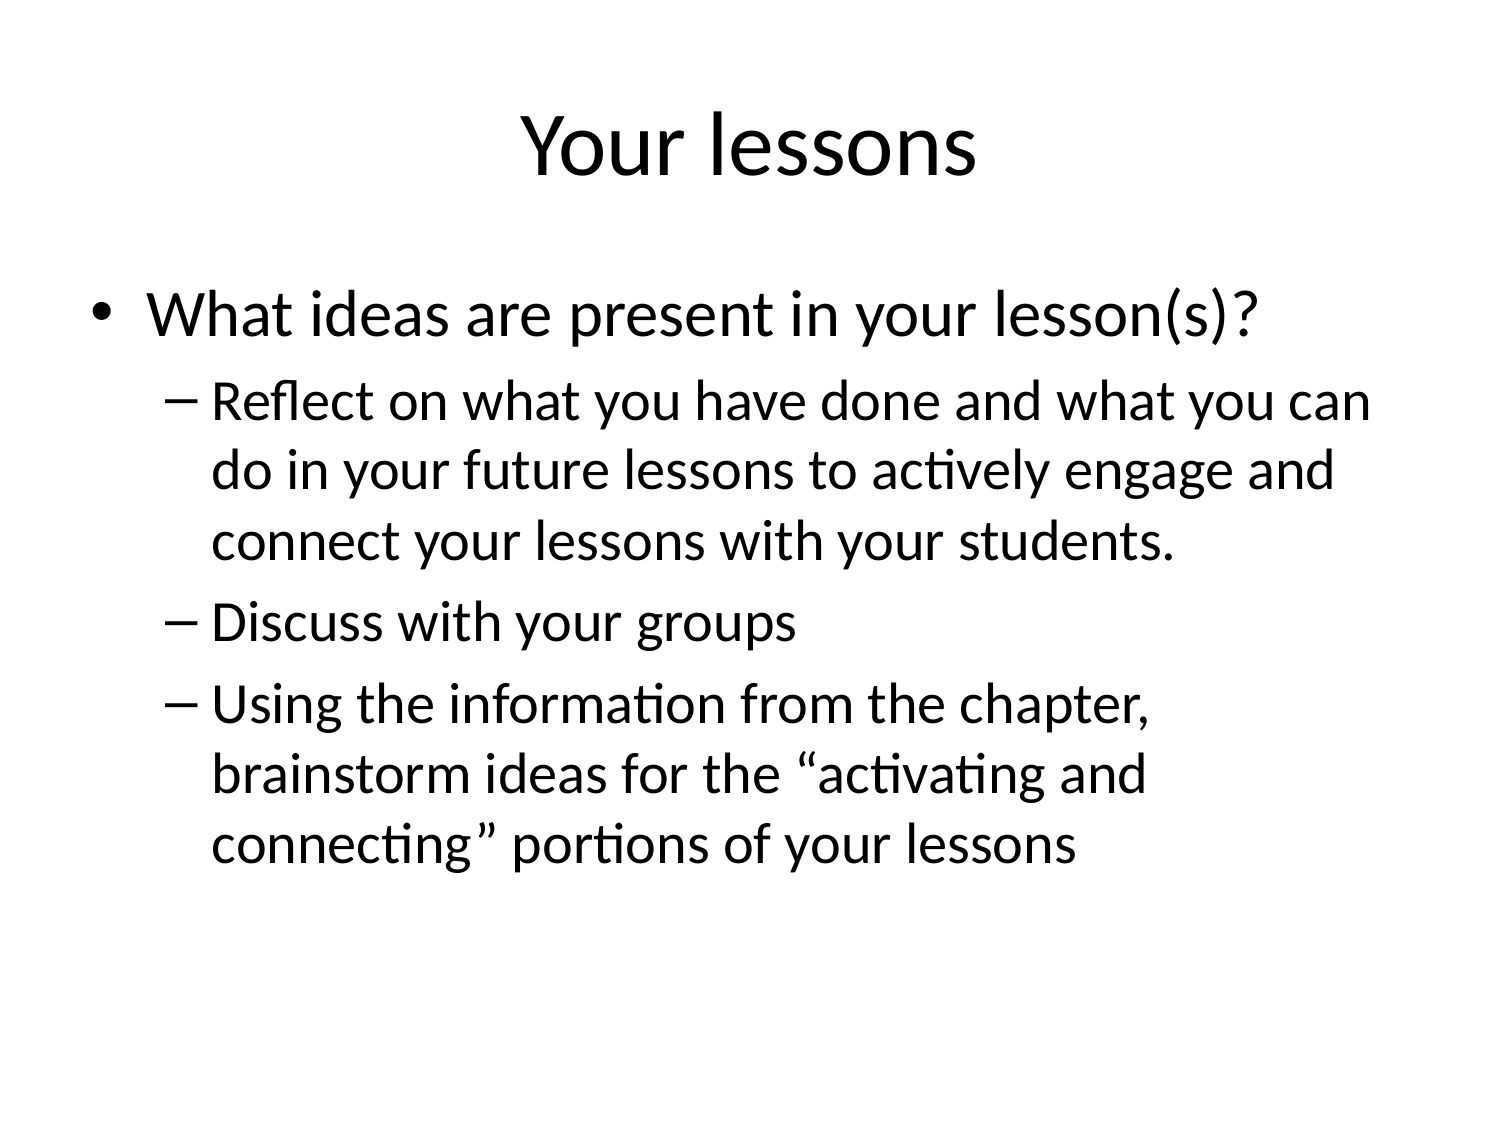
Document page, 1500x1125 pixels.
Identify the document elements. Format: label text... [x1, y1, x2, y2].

title Your lessons [75, 45, 1425, 233]
list What ideas are present in your lesson(s)? Reflect on what you have done and what you can do in your future lessons to actively engage and connect your lessons with your students. Discuss with your groups Using the information from the chapter, brainstorm ideas for the “activating and connecting” portions of your lessons [75, 262, 1425, 1005]
